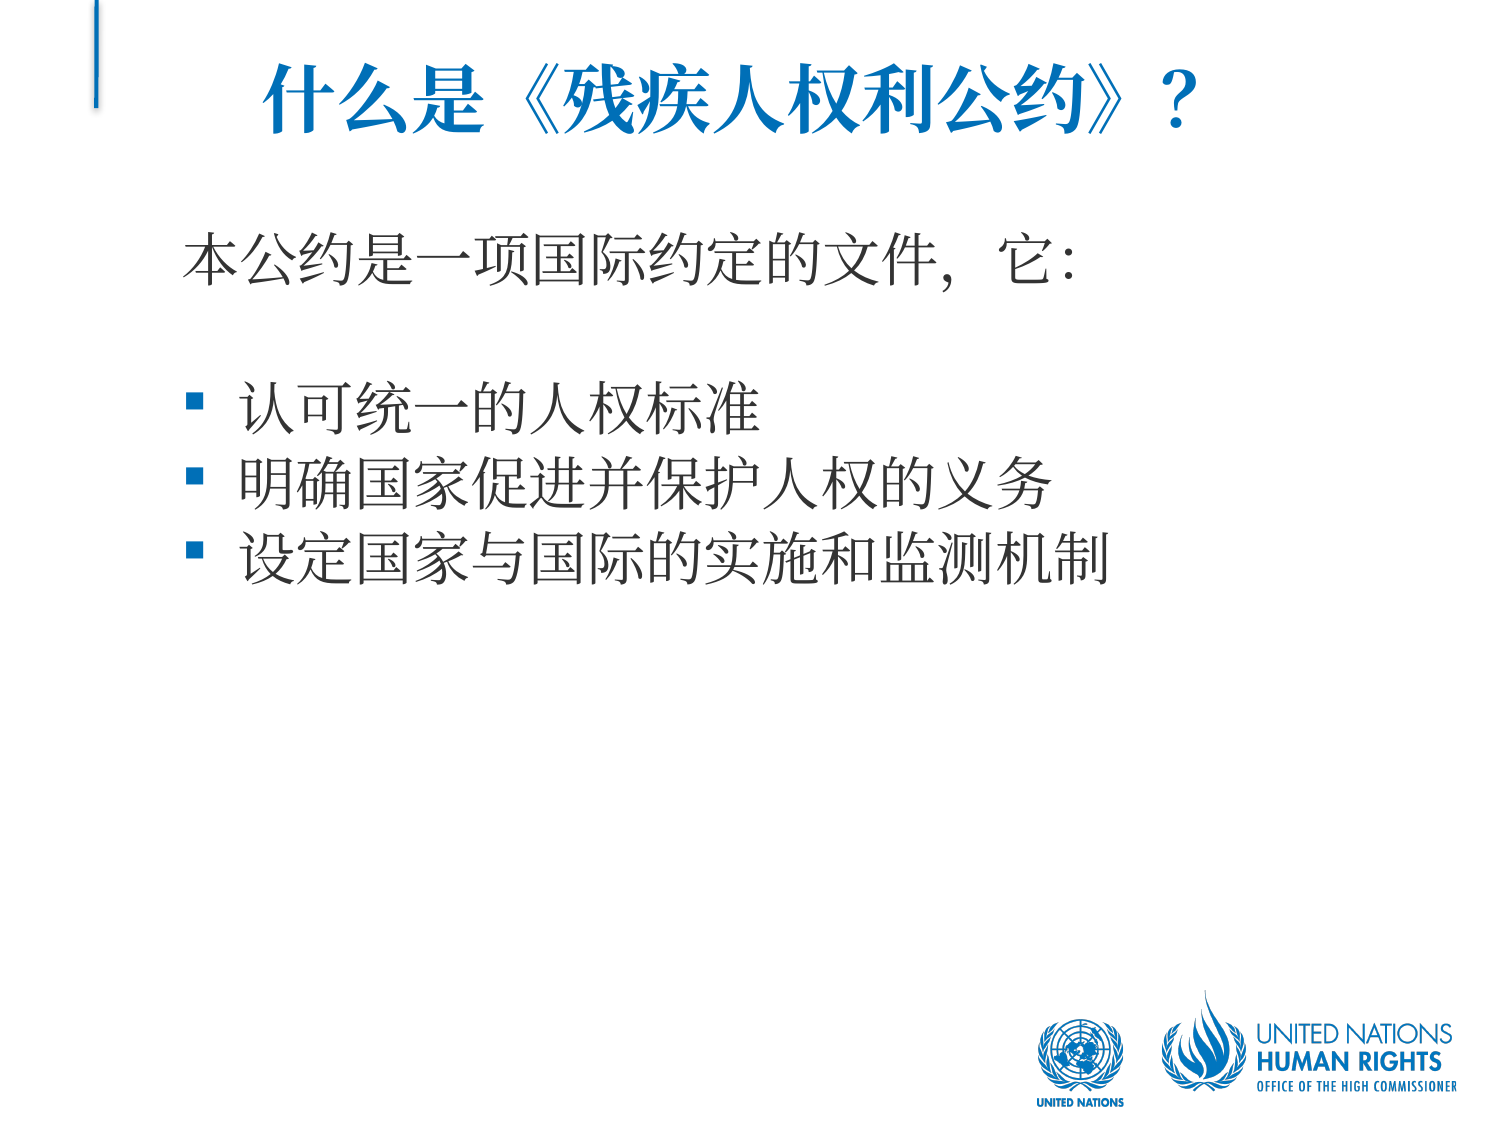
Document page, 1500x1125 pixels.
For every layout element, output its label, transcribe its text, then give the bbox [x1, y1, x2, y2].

title 什么是《残疾人权利公约》？ [62, 45, 1437, 224]
text_box 本公约是一项国际约定的文件，它： 认可统一的人权标准 明确国家促进并保护人权的义务 设定国家与国际的实施和监测机制 [166, 223, 1325, 893]
picture [1037, 990, 1457, 1107]
